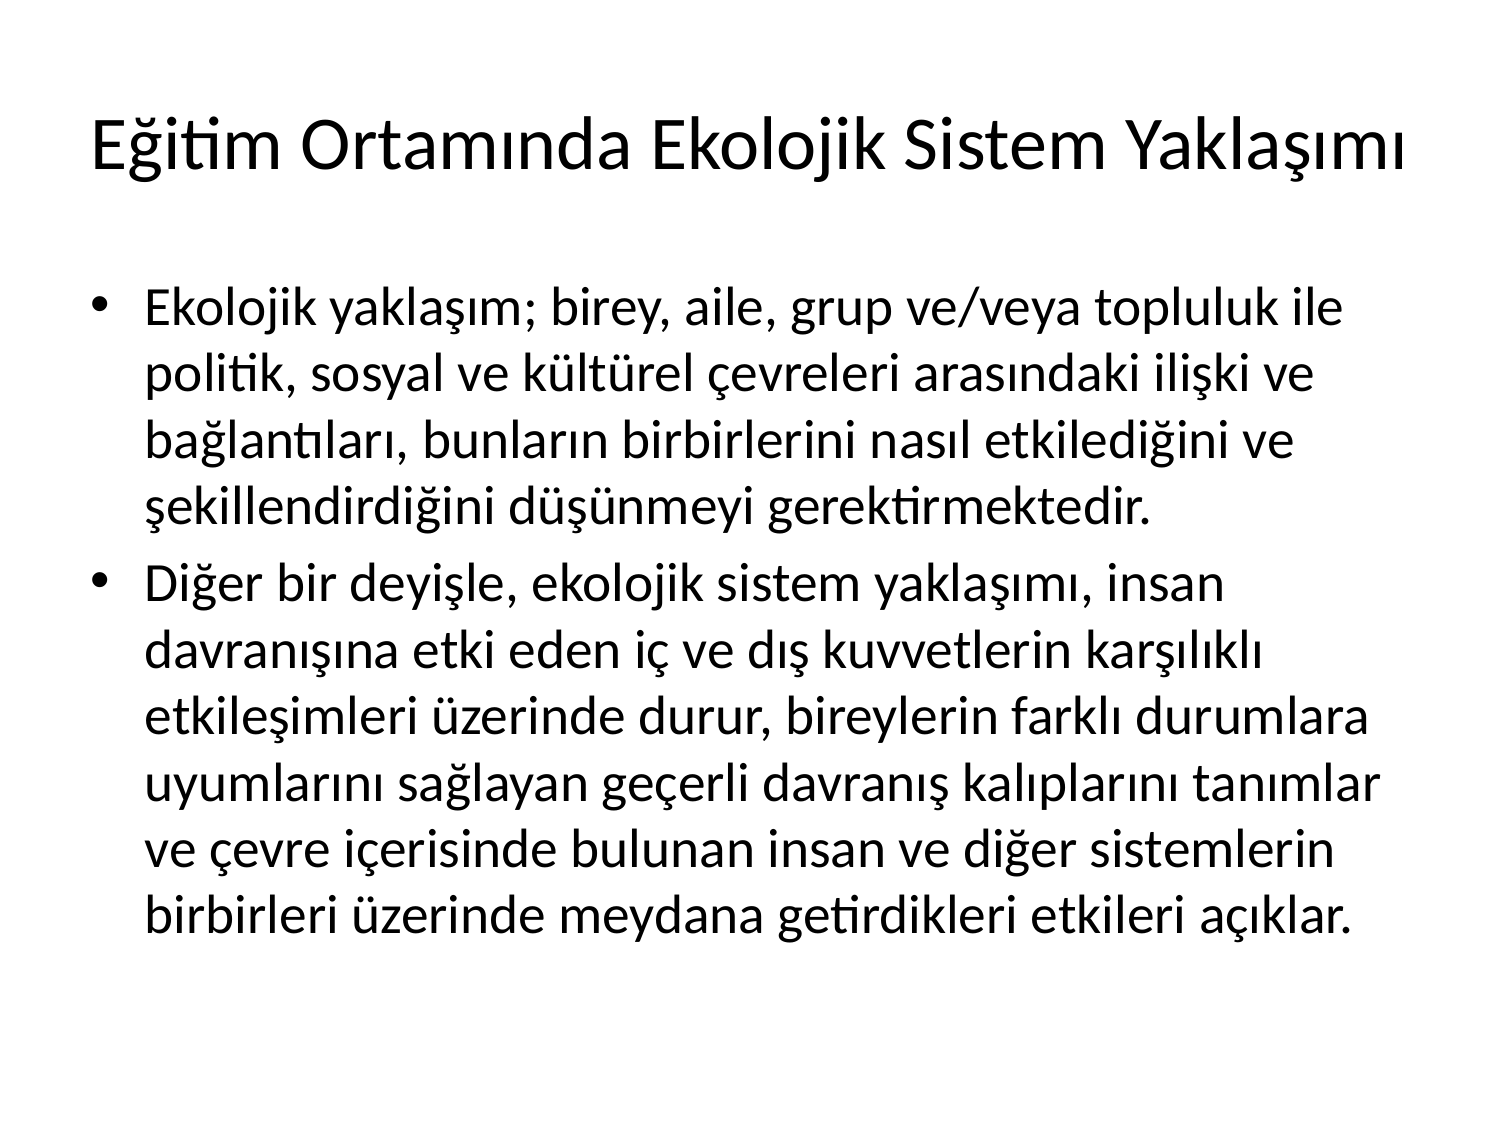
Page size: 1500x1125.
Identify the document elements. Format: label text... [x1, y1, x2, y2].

list Ekolojik yaklaşım; birey, aile, grup ve/veya topluluk ile politik, sosyal ve kültürel çevreleri arasındaki ilişki ve bağlantıları, bunların birbirlerini nasıl etkilediğini ve şekillendirdiğini düşünmeyi gerektirmektedir. Diğer bir deyişle, ekolojik sistem yaklaşımı, insan davranışına etki eden iç ve dış kuvvetlerin karşılıklı etkileşimleri üzerinde durur, bireylerin farklı durumlara uyumlarını sağlayan geçerli davranış kalıplarını tanımlar ve çevre içerisinde bulunan insan ve diğer sistemlerin birbirleri üzerinde meydana getirdikleri etkileri açıklar. [75, 262, 1425, 1005]
title Eğitim Ortamında Ekolojik Sistem Yaklaşımı [75, 45, 1425, 233]
